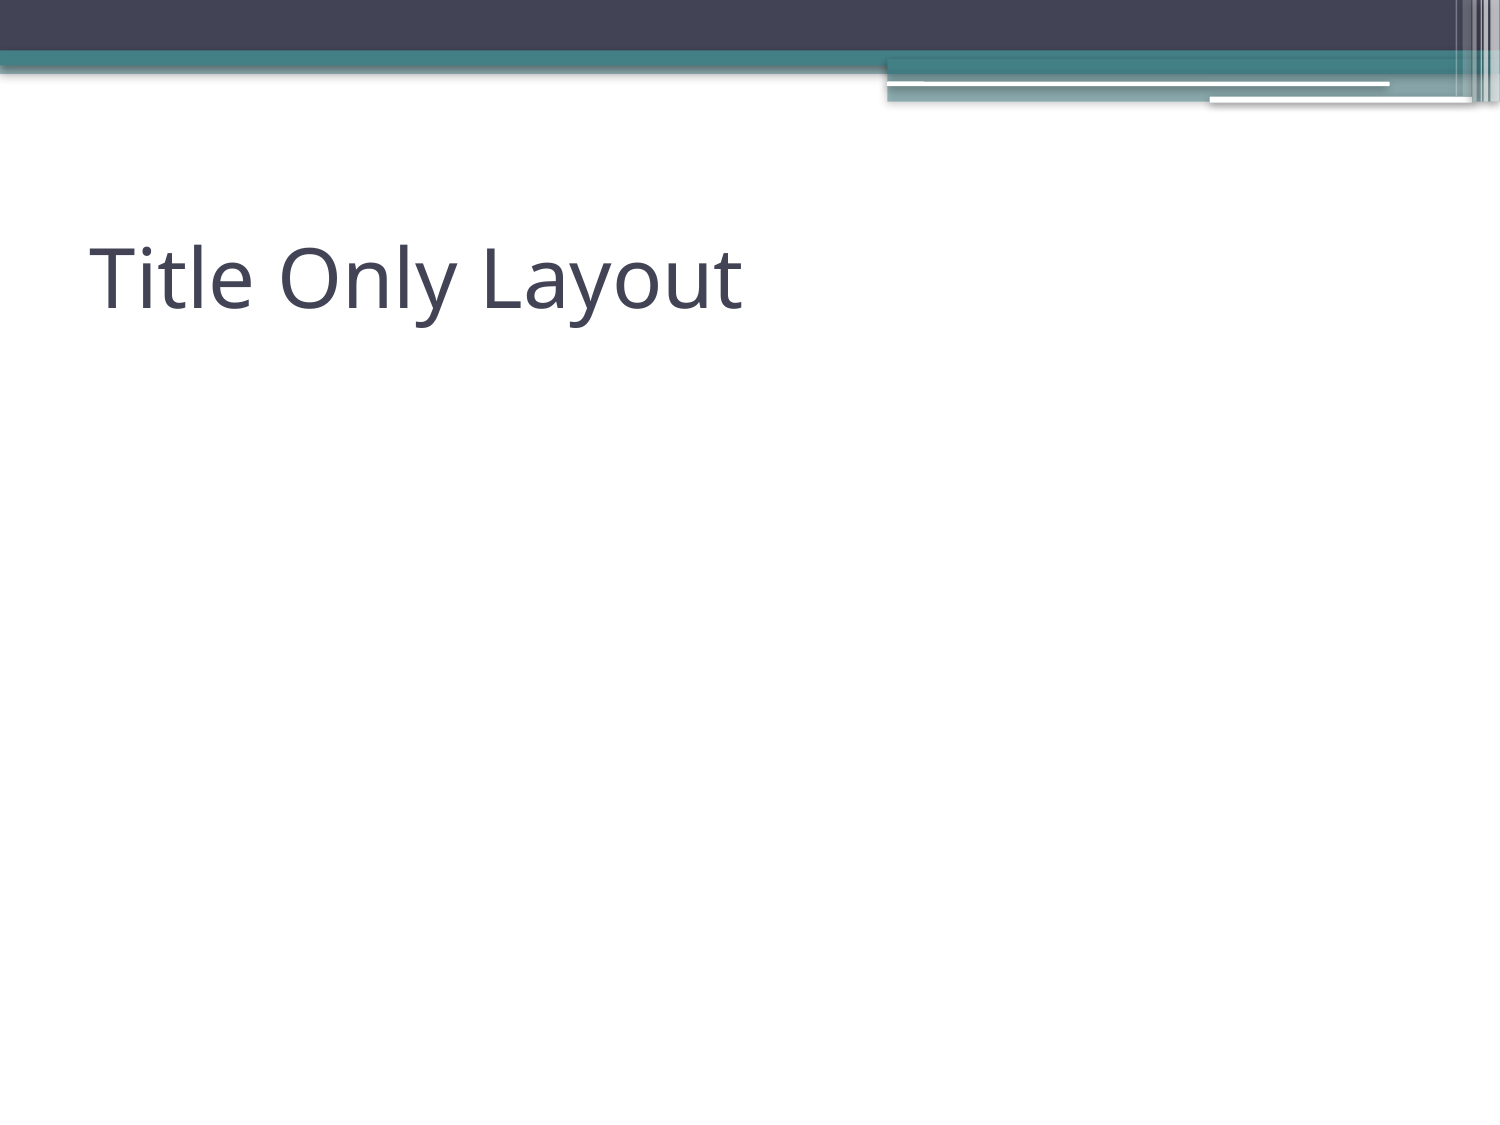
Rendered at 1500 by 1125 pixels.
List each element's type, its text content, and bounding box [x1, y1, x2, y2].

title Title Only Layout [75, 187, 1425, 363]
